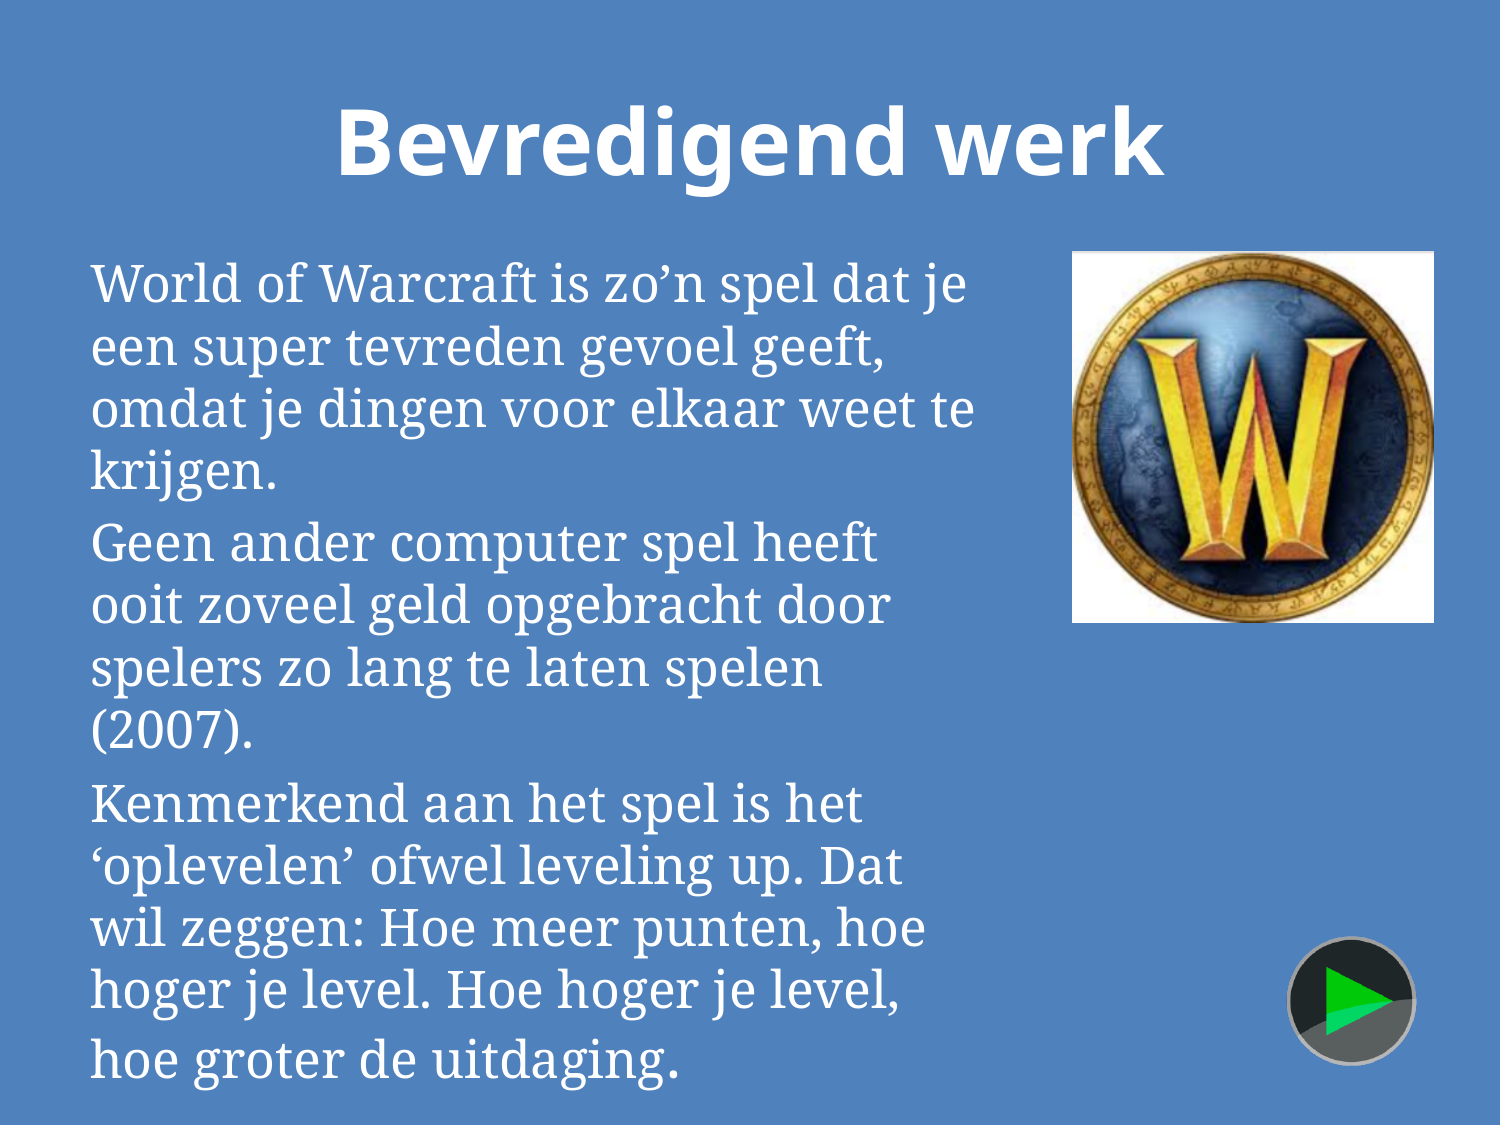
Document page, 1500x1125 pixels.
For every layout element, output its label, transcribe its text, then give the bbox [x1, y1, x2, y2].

list World of Warcraft is zo’n spel dat je een super tevreden gevoel geeft, omdat je dingen voor elkaar weet te krijgen. Geen ander computer spel heeft ooit zoveel geld opgebracht door spelers zo lang te laten spelen (2007). Kenmerkend aan het spel is het ‘oplevelen’ ofwel leveling up. Dat wil zeggen: Hoe meer punten, hoe hoger je level. Hoe hoger je level, hoe groter de uitdaging. [75, 243, 998, 1106]
title Bevredigend werk [75, 45, 1425, 233]
picture [1269, 917, 1434, 1083]
picture [1071, 251, 1434, 623]
